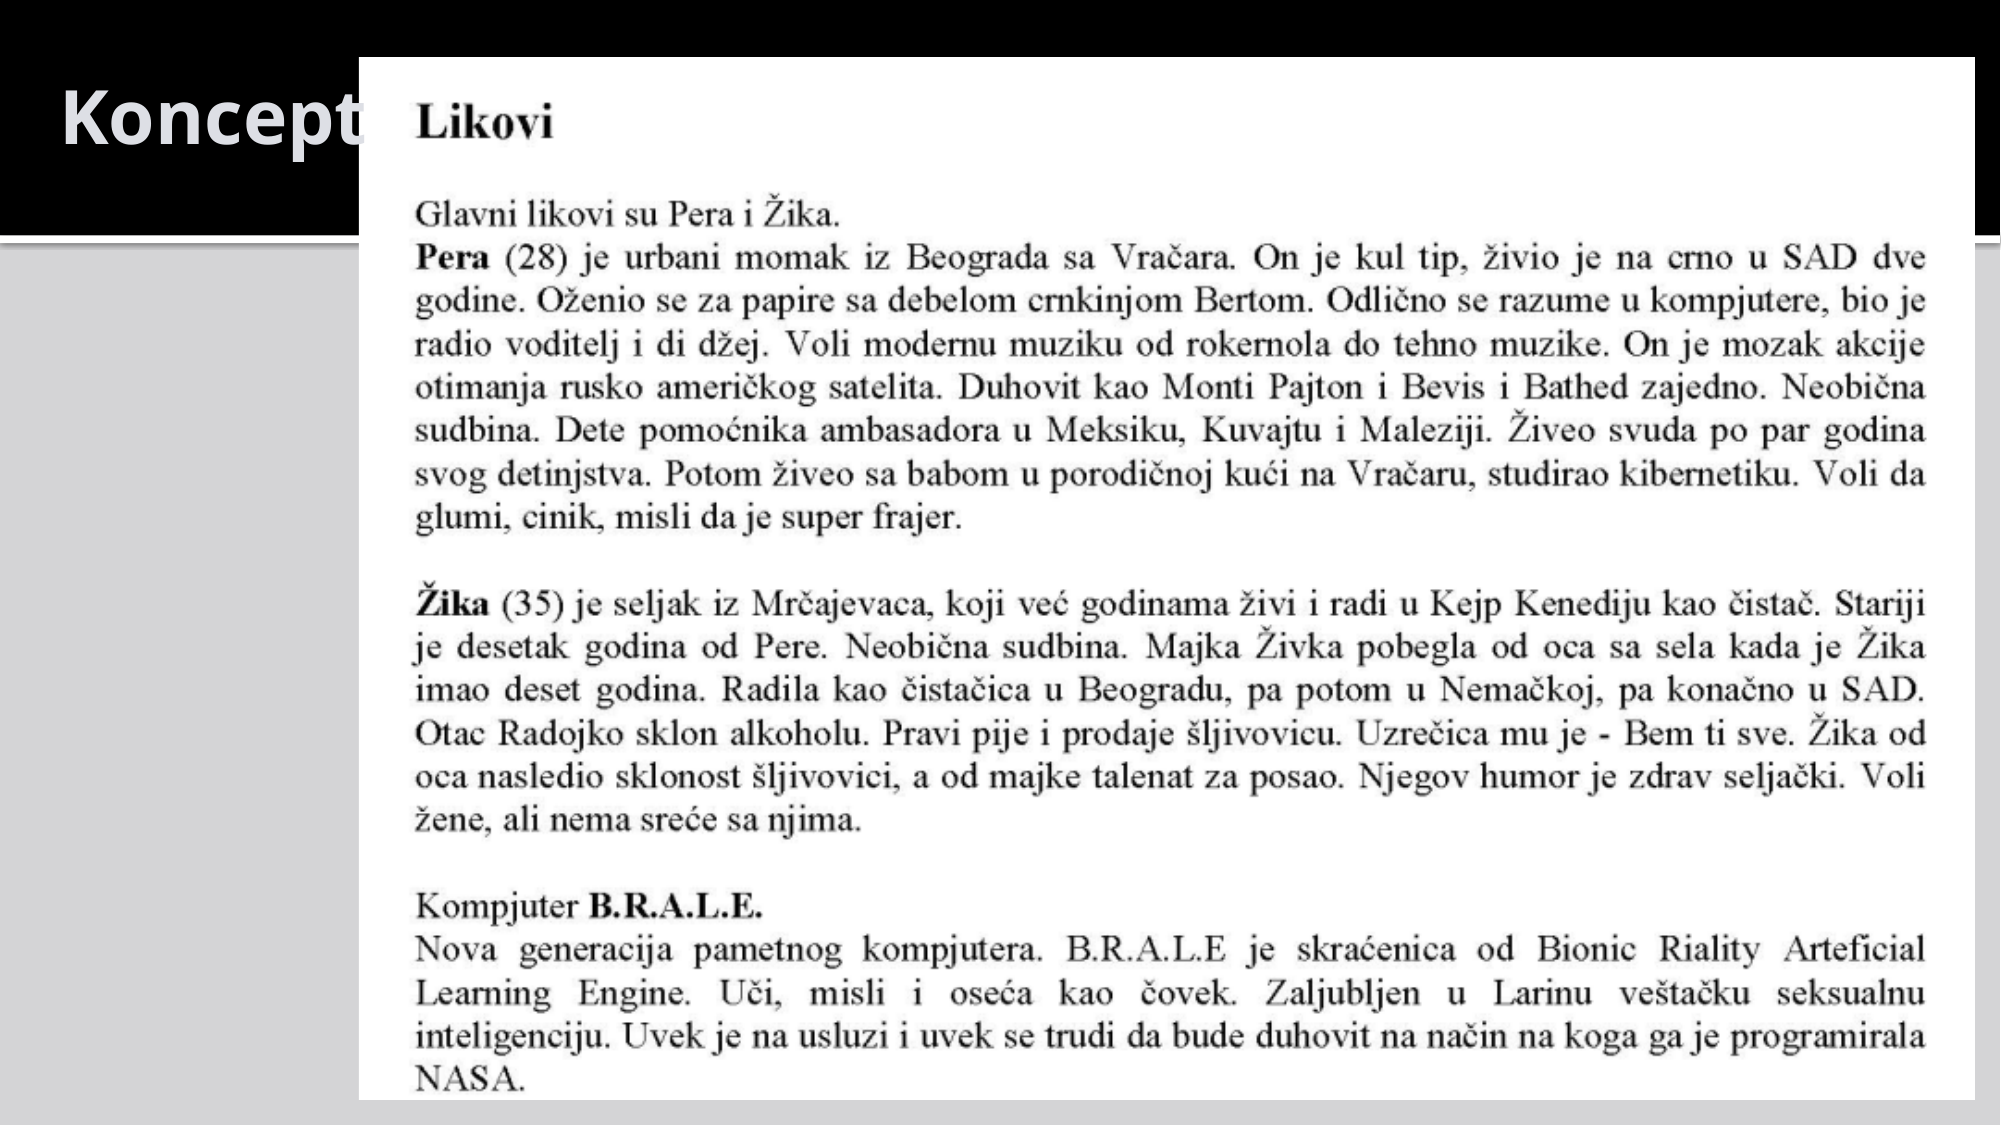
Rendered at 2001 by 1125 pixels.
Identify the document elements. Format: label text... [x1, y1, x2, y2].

picture [358, 57, 1976, 1100]
list [262, 237, 1725, 1125]
text_box Koncept [24, 62, 353, 168]
